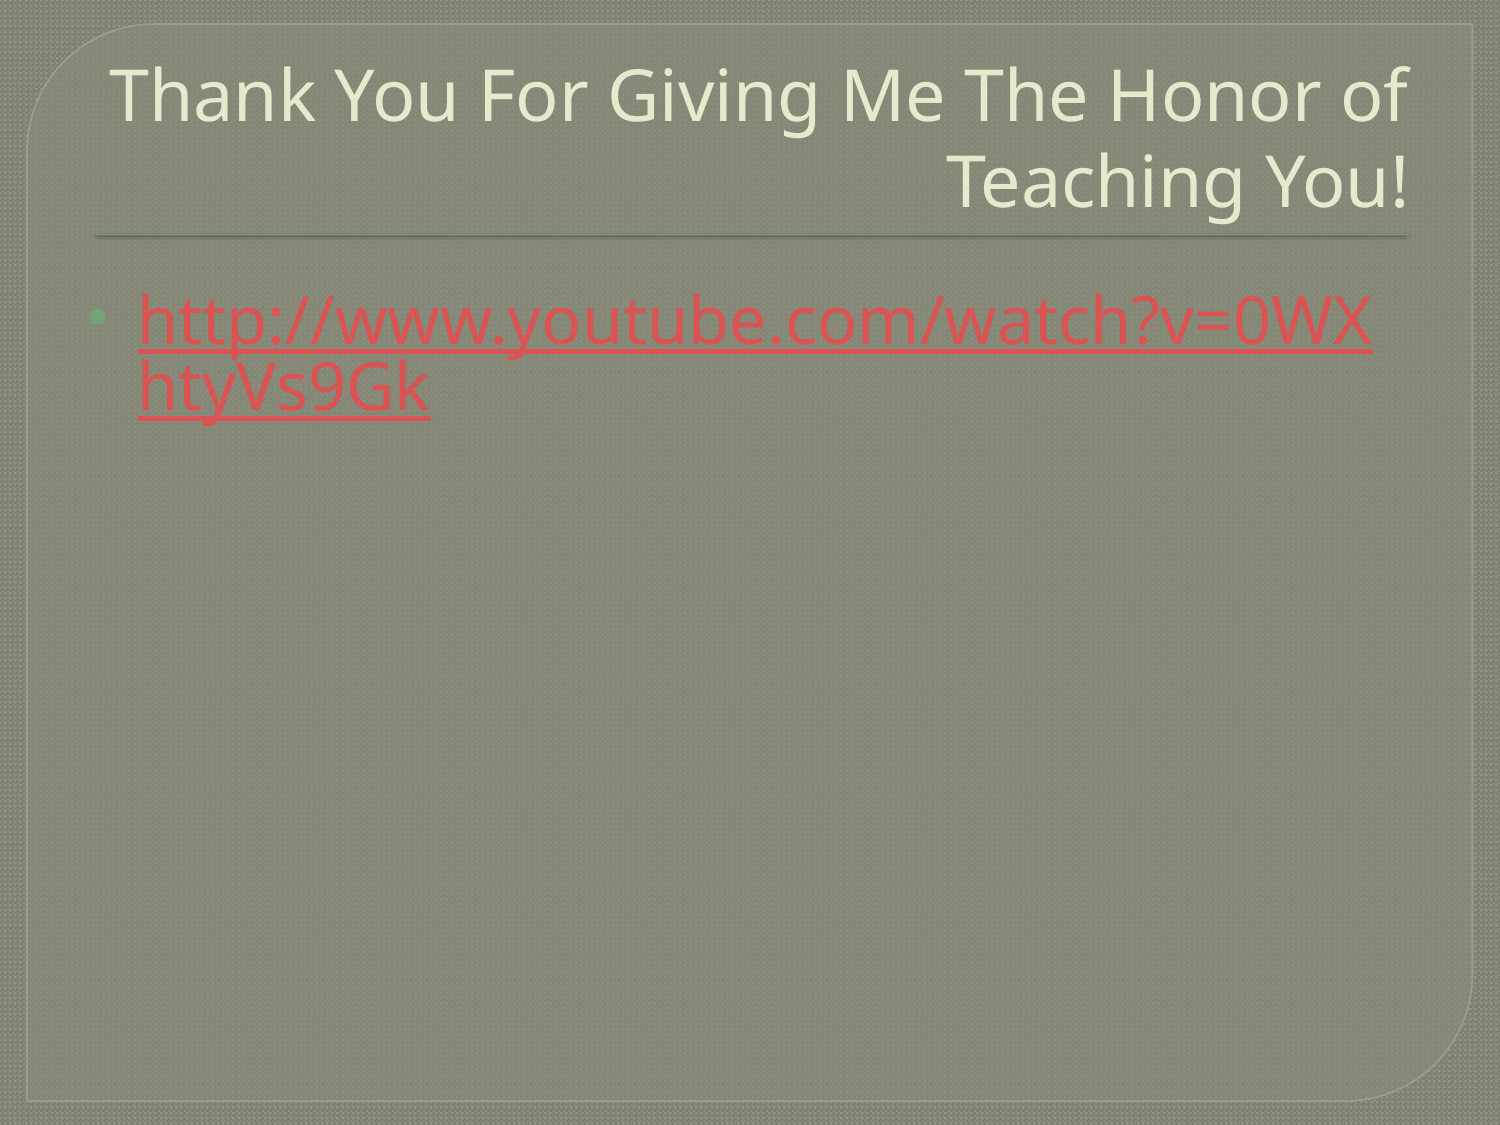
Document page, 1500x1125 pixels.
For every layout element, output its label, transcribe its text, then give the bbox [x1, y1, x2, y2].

title Thank You For Giving Me The Honor of Teaching You! [75, 41, 1425, 230]
list http://www.youtube.com/watch?v=0WXhtyVs9Gk [75, 270, 1425, 1013]
